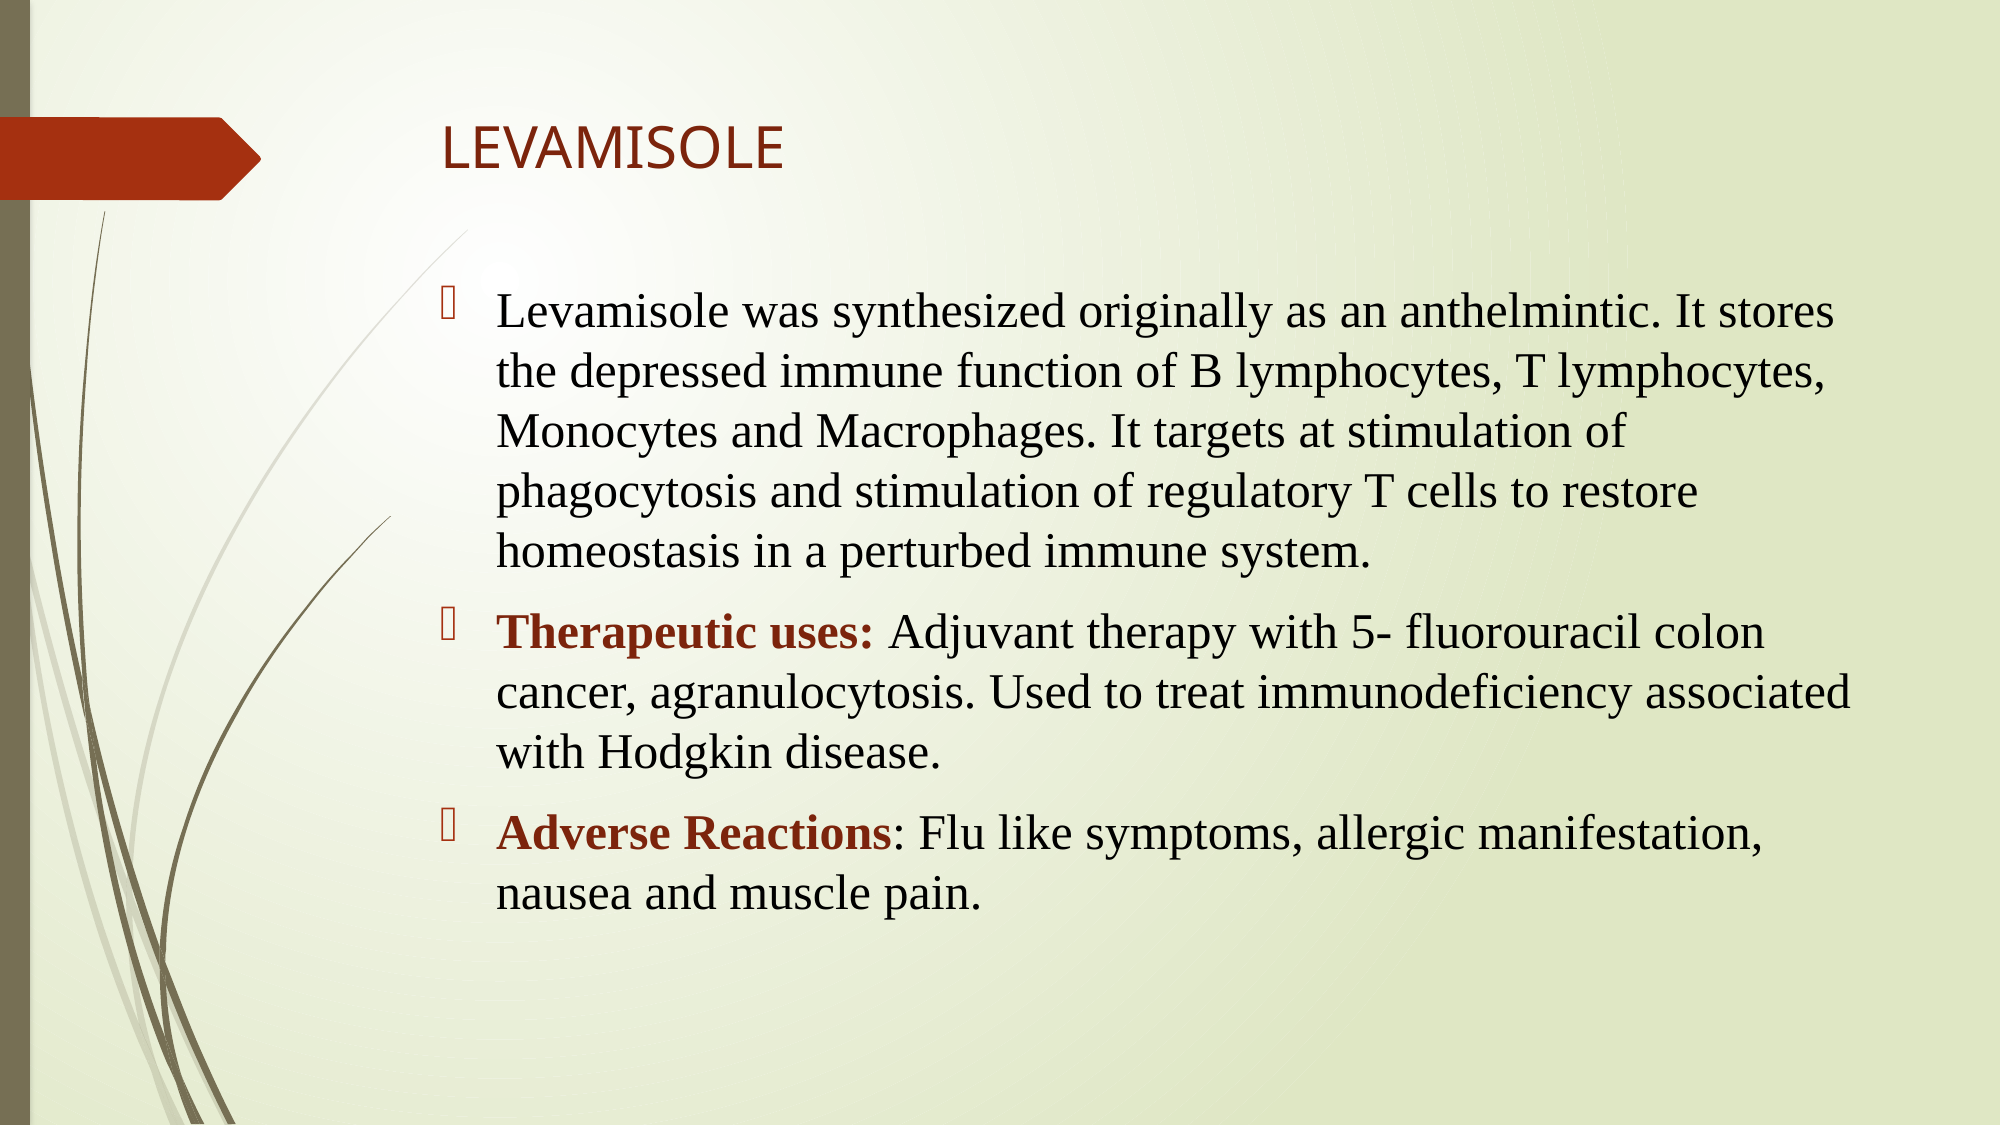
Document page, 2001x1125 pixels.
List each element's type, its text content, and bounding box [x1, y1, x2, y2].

title LEVAMISOLE [425, 102, 1888, 246]
list Levamisole was synthesized originally as an anthelmintic. It stores the depressed immune function of B lymphocytes, T lymphocytes, Monocytes and Macrophages. It targets at stimulation of phagocytosis and stimulation of regulatory T cells to restore homeostasis in a perturbed immune system. Therapeutic uses: Adjuvant therapy with 5- fluorouracil colon cancer, agranulocytosis. Used to treat immunodeficiency associated with Hodgkin disease. Adverse Reactions: Flu like symptoms, allergic manifestation, nausea and muscle pain. [424, 270, 1888, 970]
